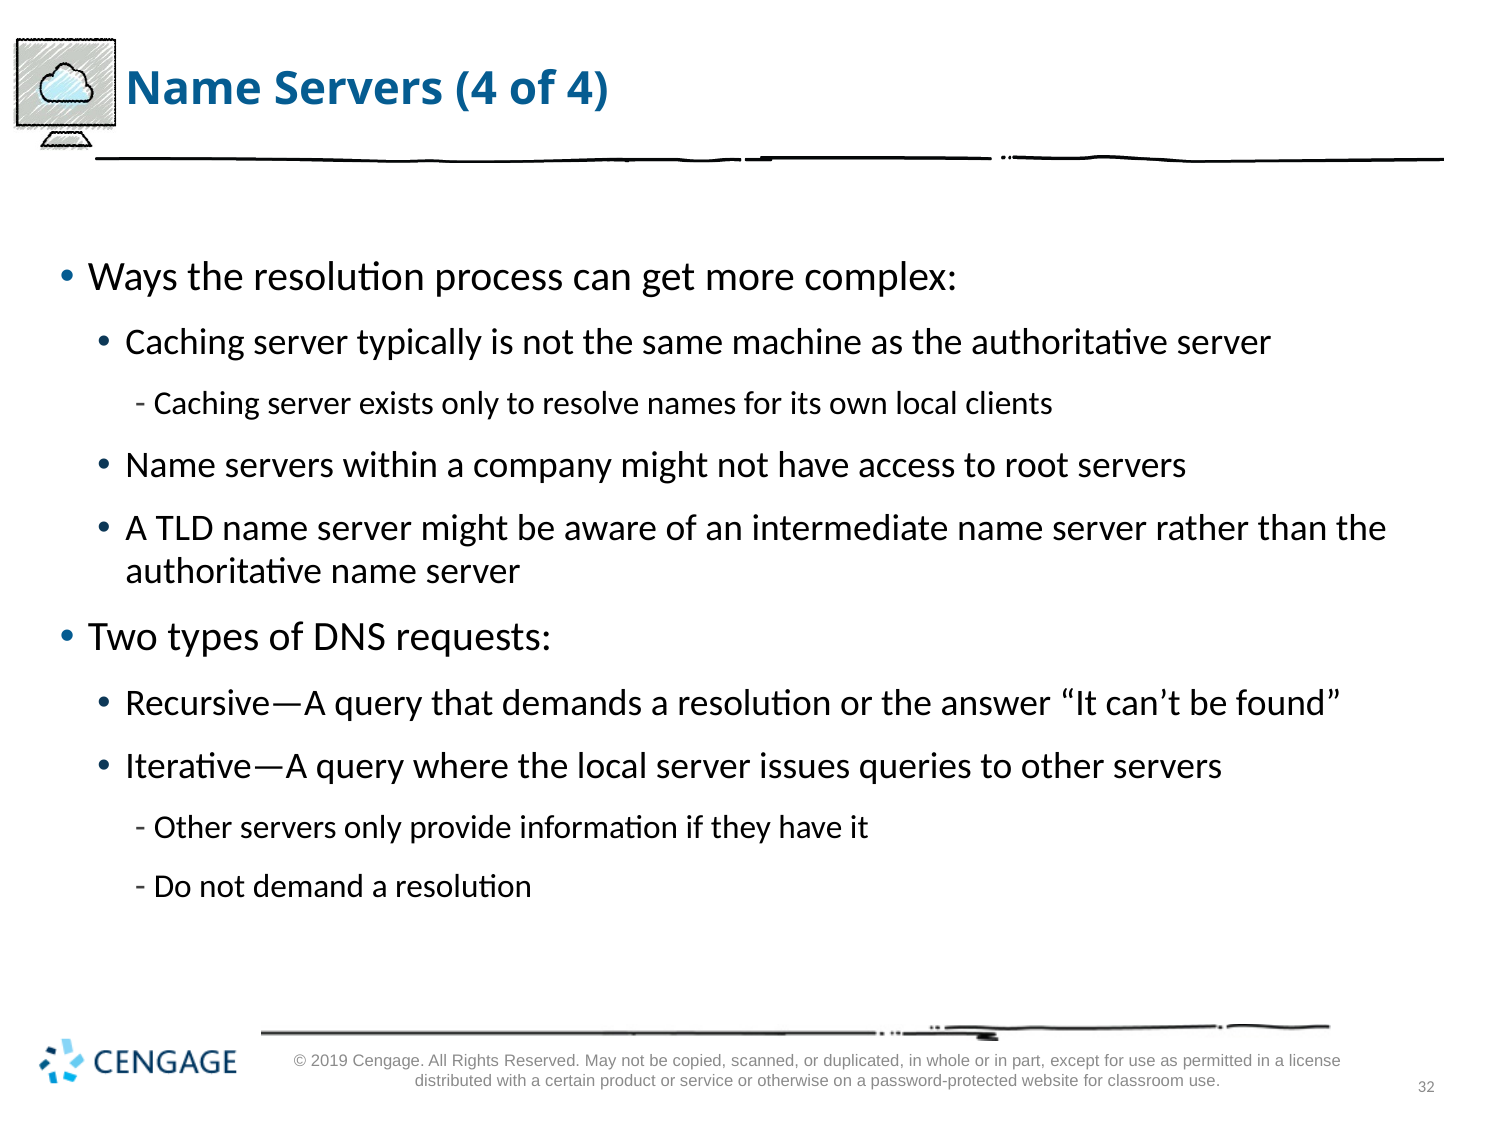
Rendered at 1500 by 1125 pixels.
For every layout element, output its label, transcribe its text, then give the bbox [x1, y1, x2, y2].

picture [19, 1025, 249, 1096]
title Name Servers (4 of 4) [125, 66, 1442, 116]
footer © 2019 Cengage. All Rights Reserved. May not be copied, scanned, or duplicated, in whole or in part, except for use as permitted in a license distributed with a certain product or service or otherwise on a password-protected website for classroom use. [262, 1050, 1375, 1091]
list Ways the resolution process can get more complex: Caching server typically is not the same machine as the authoritative server Caching server exists only to resolve names for its own local clients Name servers within a company might not have access to root servers A T L D name server might be aware of an intermediate name server rather than the authoritative name server Two types of D N S requests: Recursive—A query that demands a resolution or the answer “It can’t be found” Iterative—A query where the local server issues queries to other servers Other servers only provide information if they have it Do not demand a resolution [59, 252, 1441, 912]
picture [95, 155, 1444, 163]
picture [13, 36, 117, 151]
picture [261, 1024, 1331, 1041]
